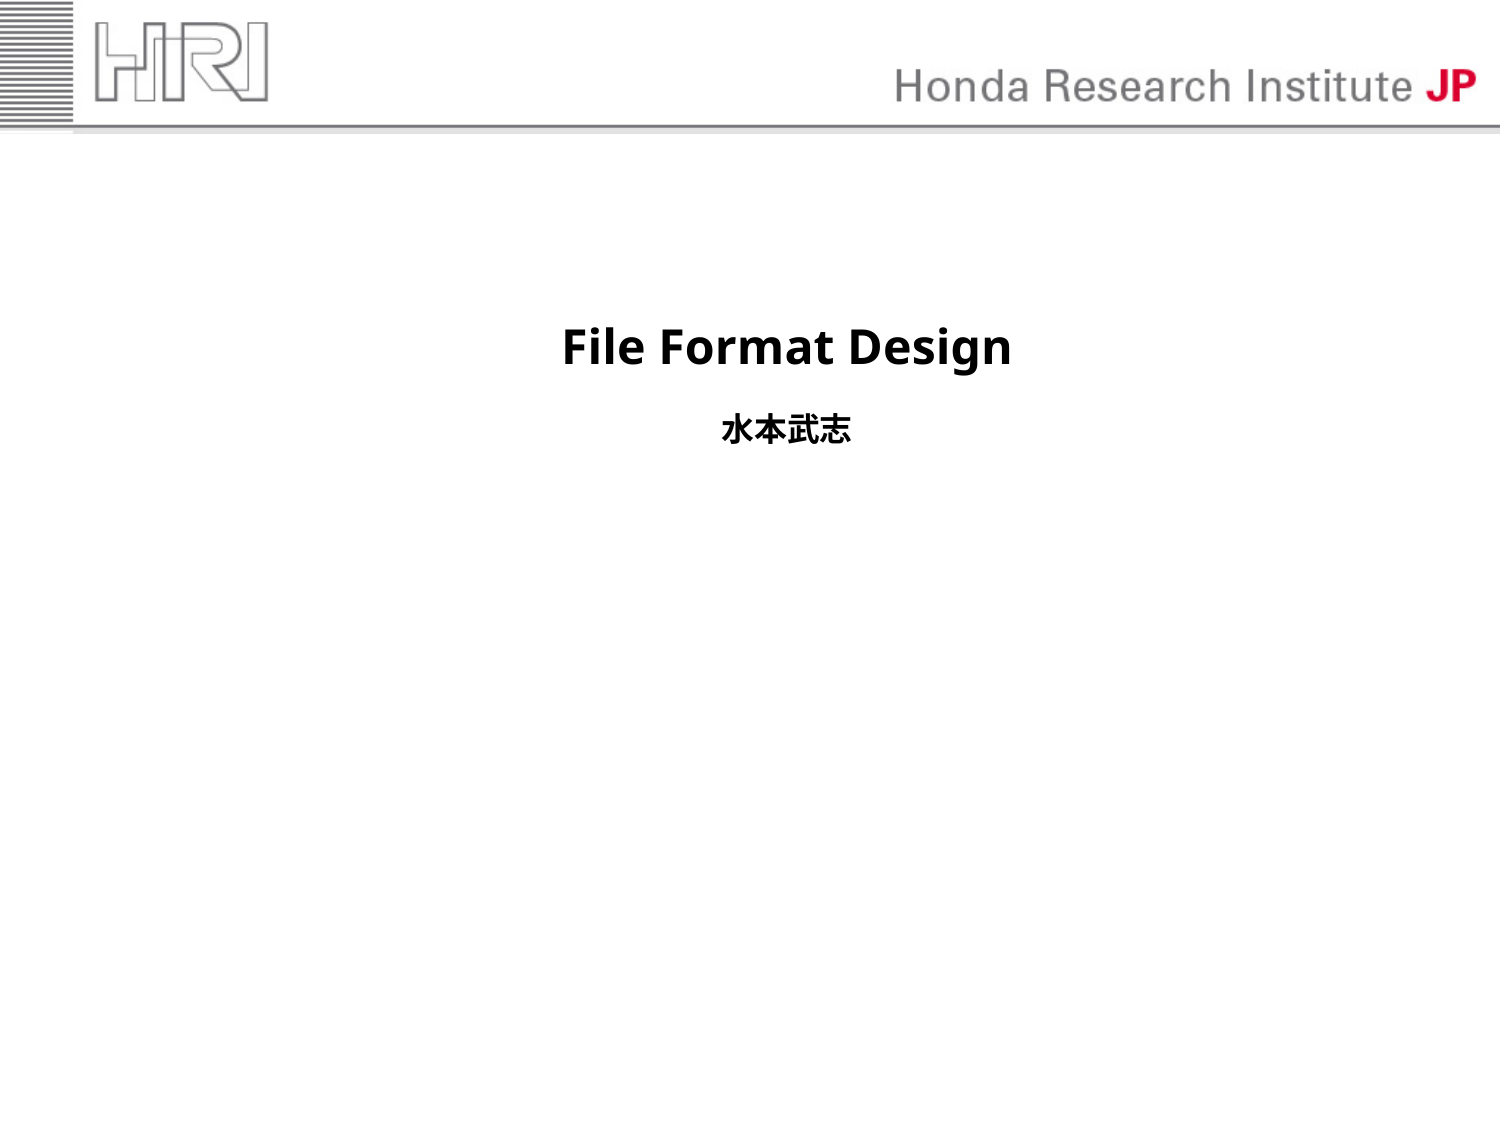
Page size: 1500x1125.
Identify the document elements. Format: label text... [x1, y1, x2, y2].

subtitle 水本武志 [107, 408, 1468, 622]
title File Format Design [107, 160, 1468, 374]
picture [0, 0, 1500, 134]
